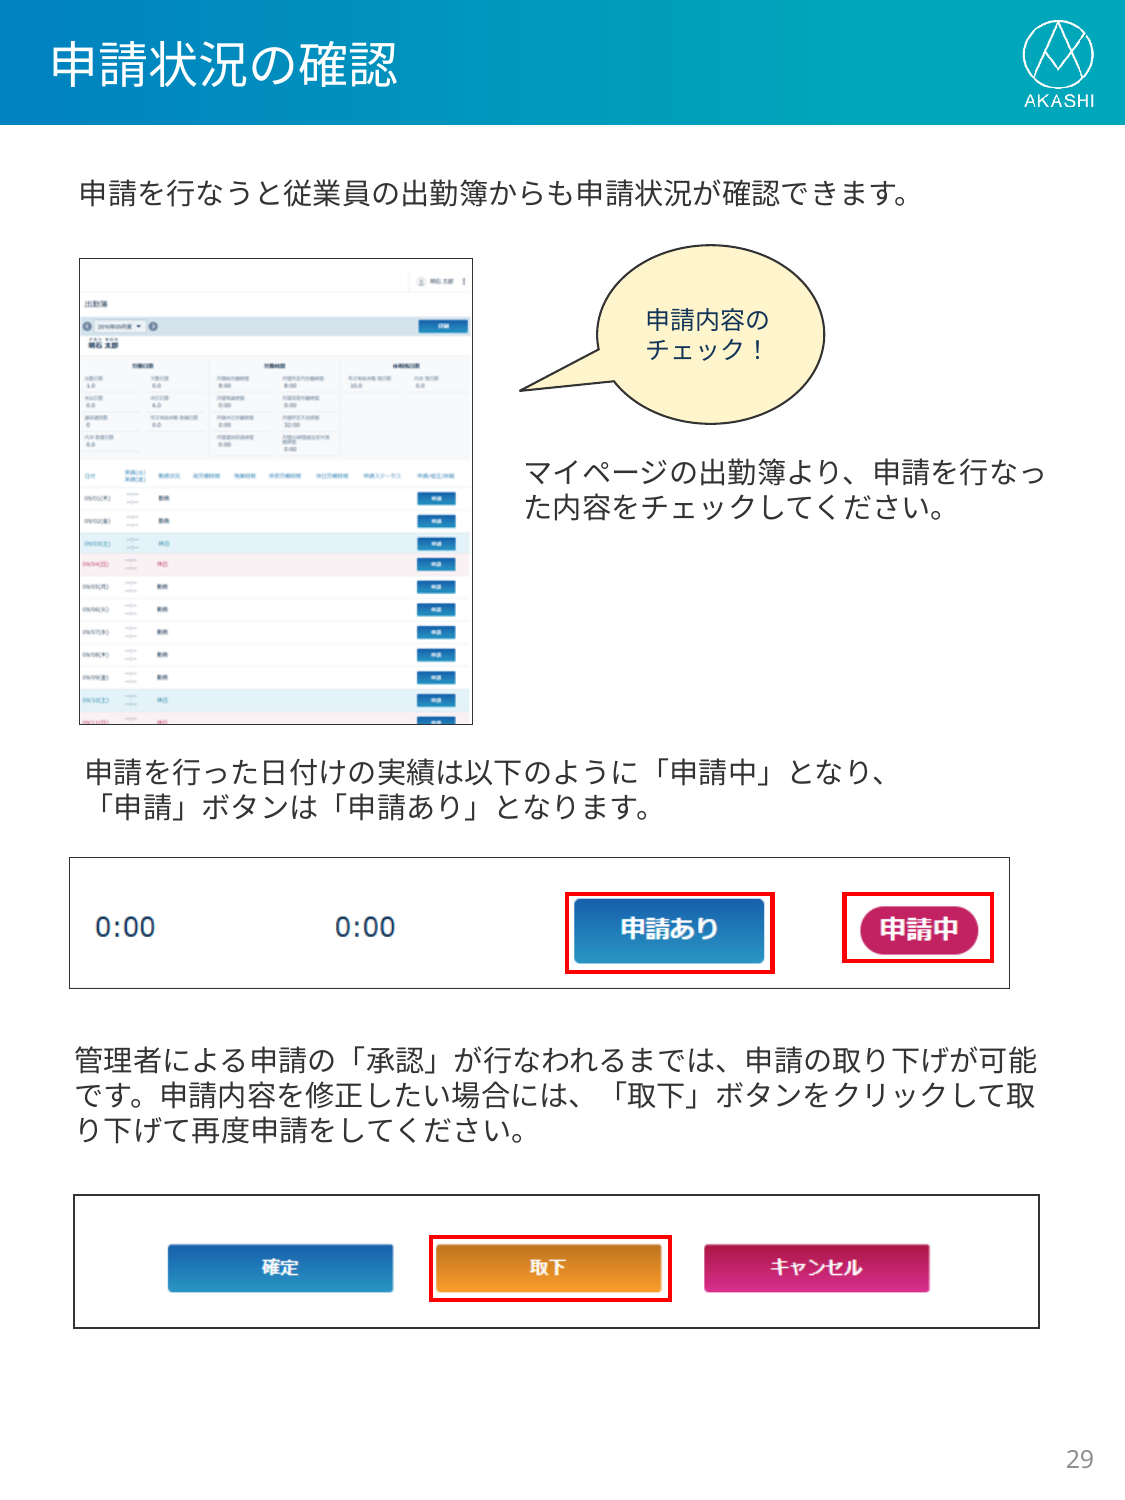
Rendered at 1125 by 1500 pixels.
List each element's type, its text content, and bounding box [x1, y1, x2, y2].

picture [80, 259, 472, 724]
text_box 申請を行った日付けの実績は以下のように「申請中」となり、 「申請」ボタンは「申請あり」となります。 [69, 746, 1063, 832]
text_box 管理者による申請の「承認」が行なわれるまでは、申請の取り下げが可能です。申請内容を修正したい場合には、「取下」ボタンをクリックして取り下げて再度申請をしてください。 [60, 1034, 1053, 1155]
title 申請状況の確認 [33, 0, 1045, 123]
text_box マイページの出勤簿より、申請を行なった内容をチェックしてください。 [508, 447, 1063, 532]
picture [1045, 9, 1103, 117]
text_box 申請内容のチェック！ [519, 244, 826, 425]
slide_number 28 [856, 1420, 1110, 1500]
picture [69, 857, 1010, 989]
picture [74, 1195, 1039, 1328]
text_box 申請を行なうと従業員の出勤簿からも申請状況が確認できます。 [64, 167, 1057, 218]
